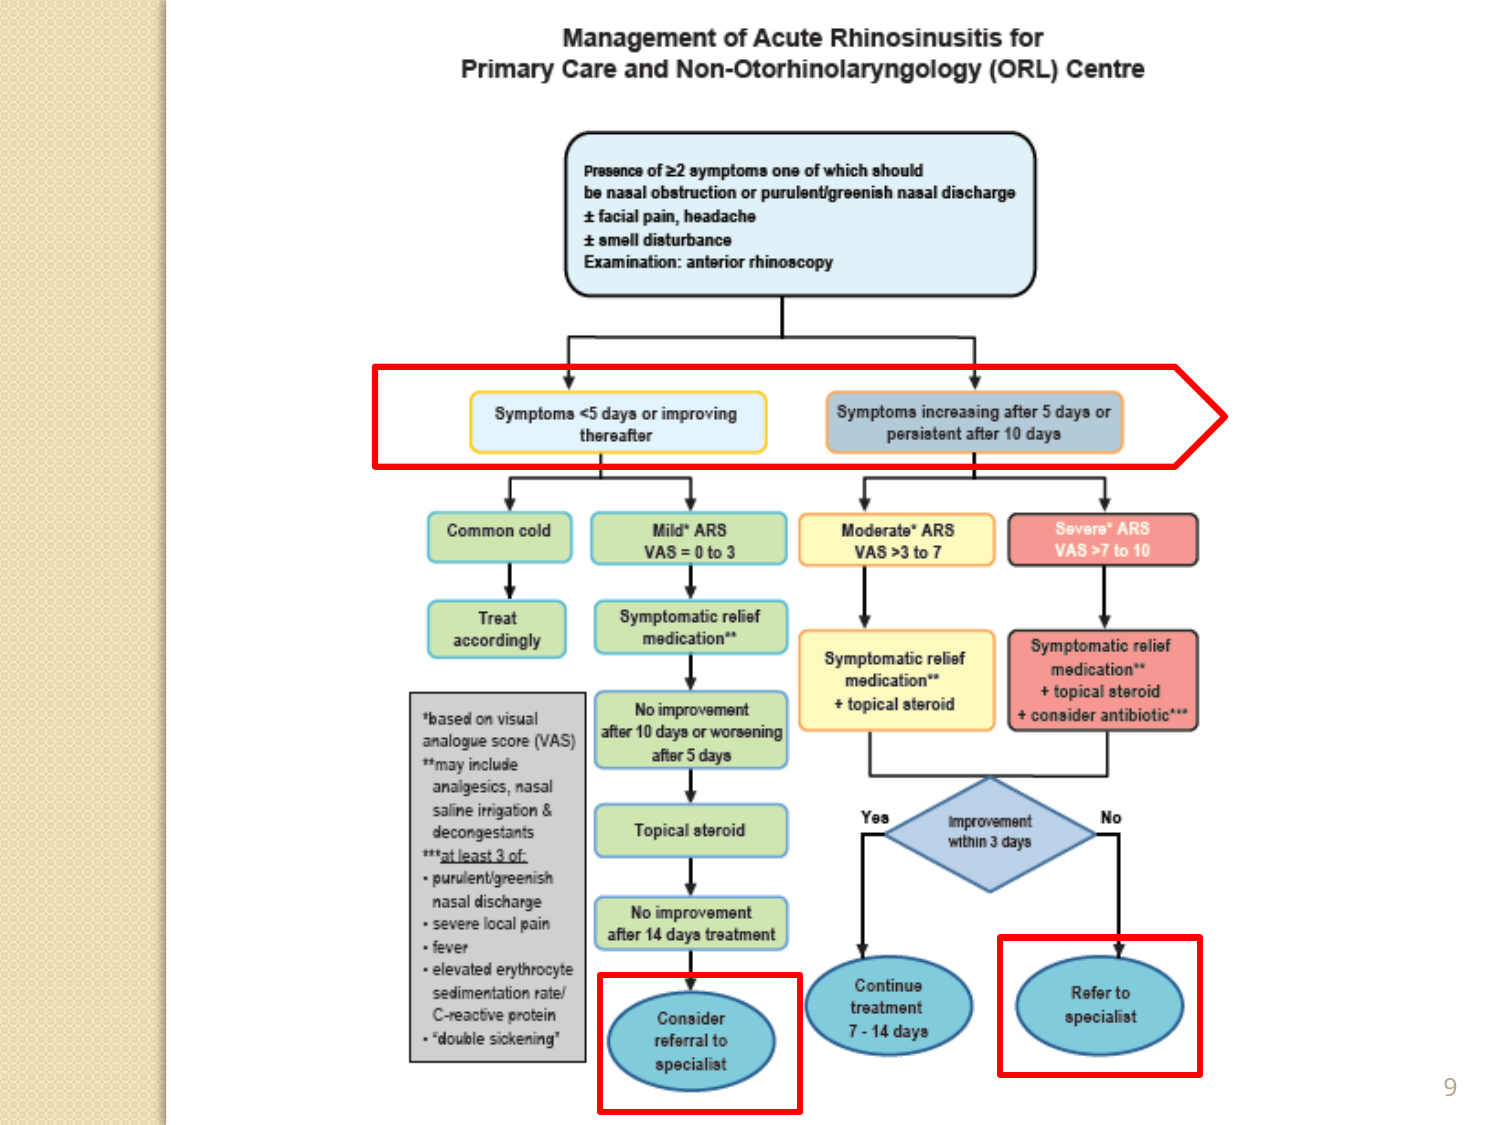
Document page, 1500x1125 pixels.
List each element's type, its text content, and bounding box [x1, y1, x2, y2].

picture [362, 26, 1238, 1098]
text_box [598, 1109, 802, 1114]
slide_number 9 [1413, 1034, 1488, 1113]
